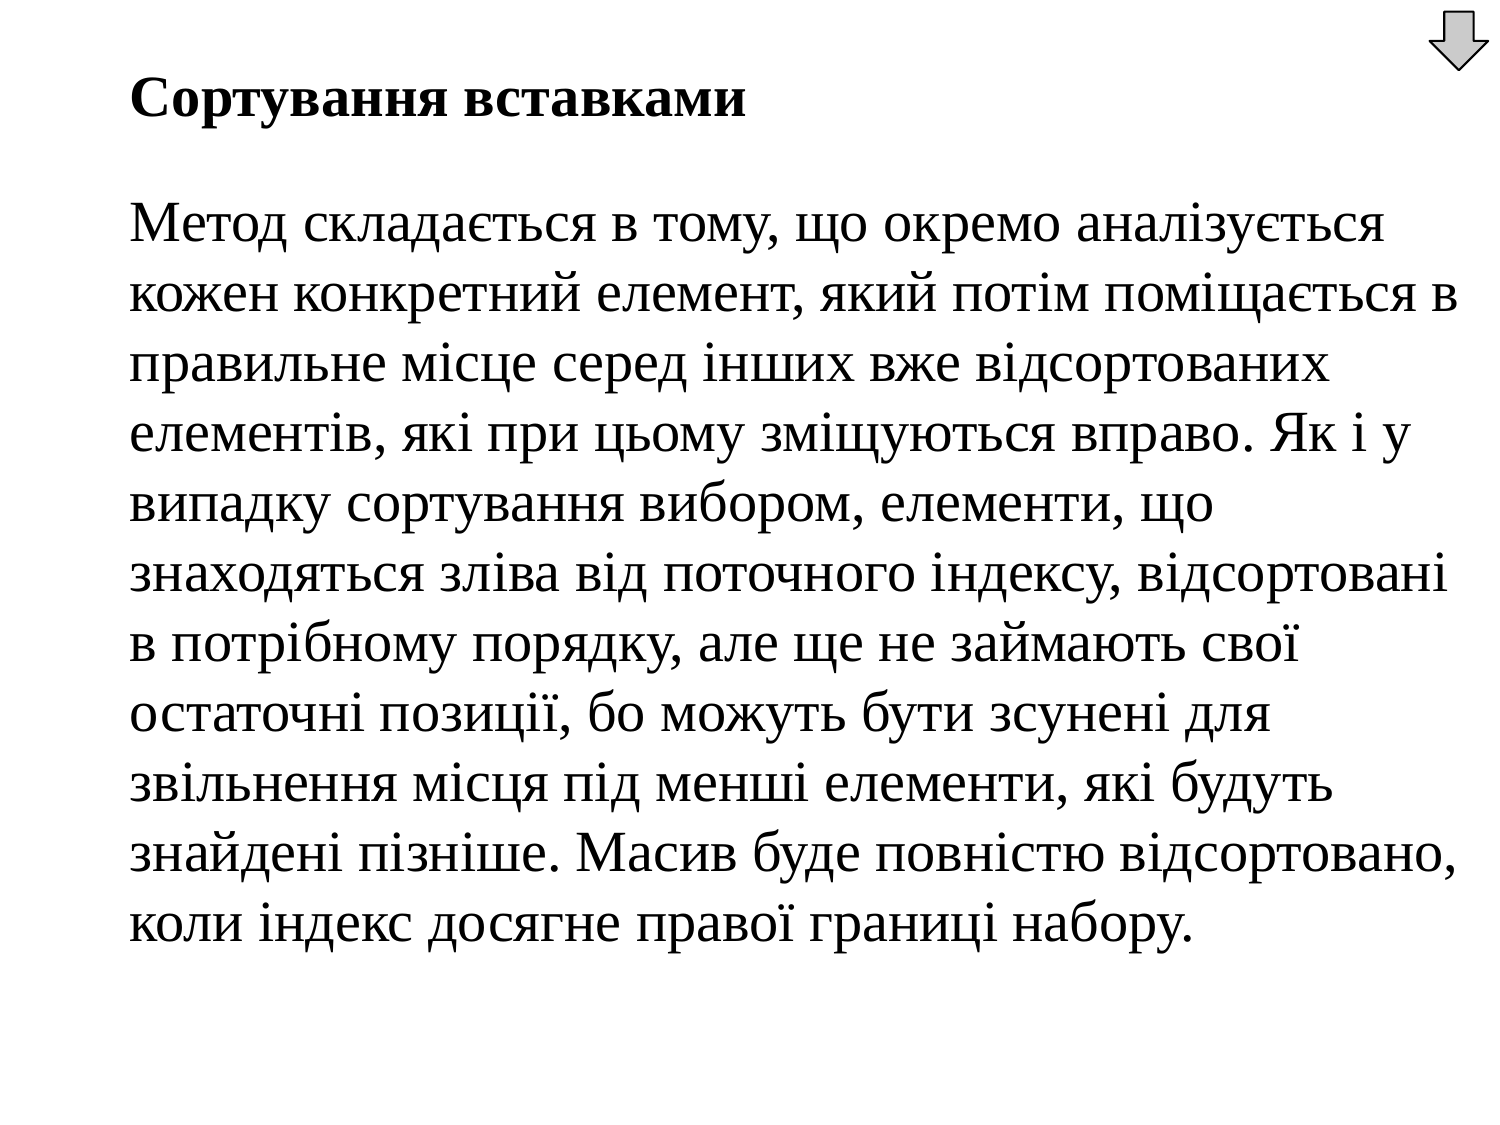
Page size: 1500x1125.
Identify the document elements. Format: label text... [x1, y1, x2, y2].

list Сортування вставками Метод складається в тому, що окремо аналізується кожен конкретний елемент, який потім поміщається в правильне місце серед інших вже відсортованих елементів, які при цьому зміщуються вправо. Як і у випадку сортування вибором, елементи, що знаходяться зліва від поточного індексу, відсортовані в потрібному порядку, але ще не займають свої остаточні позиції, бо можуть бути зсунені для звільнення місця під менші елементи, які будуть знайдені пізніше. Масив буде повністю відсортовано, коли індекс досягне правої границі набору. [0, 58, 1500, 1125]
text_box [1429, 11, 1489, 71]
